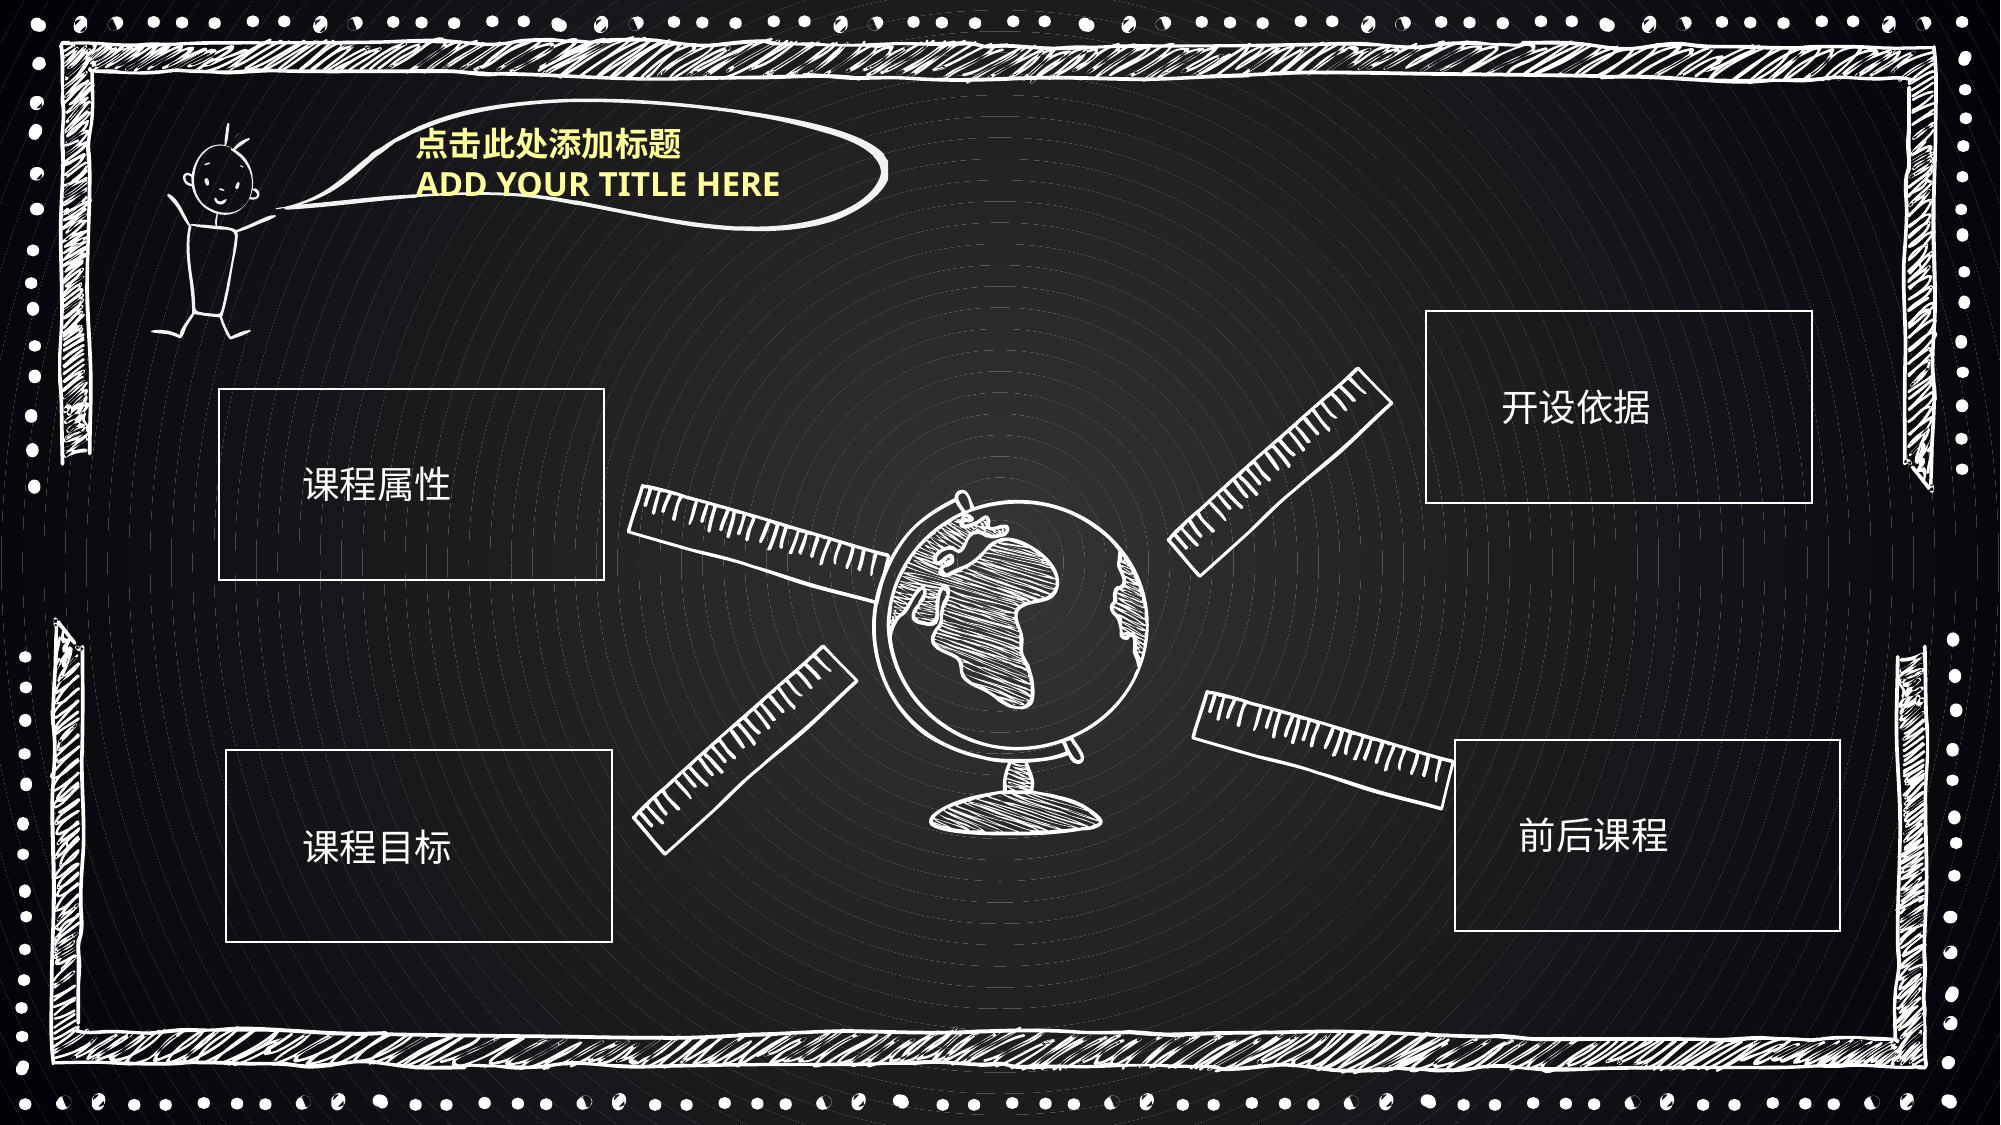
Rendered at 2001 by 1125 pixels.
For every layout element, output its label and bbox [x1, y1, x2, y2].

text_box [673, 644, 859, 850]
text_box [872, 489, 1149, 836]
text_box [1166, 366, 1394, 578]
text_box [673, 491, 891, 605]
text_box [218, 388, 673, 581]
text_box [1191, 689, 1454, 811]
text_box [226, 749, 673, 942]
text_box [1426, 311, 1873, 504]
text_box [1454, 739, 1890, 932]
text_box [150, 97, 914, 340]
